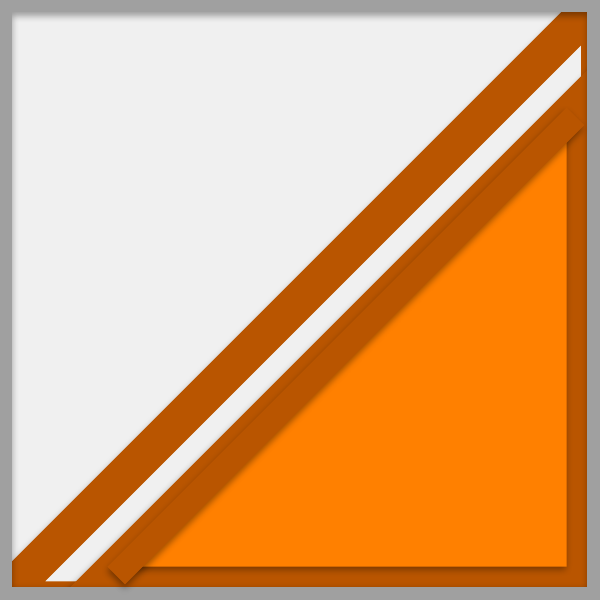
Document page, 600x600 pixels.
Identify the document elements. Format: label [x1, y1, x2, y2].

text_box [0, 0, 600, 600]
text_box [124, 124, 567, 567]
